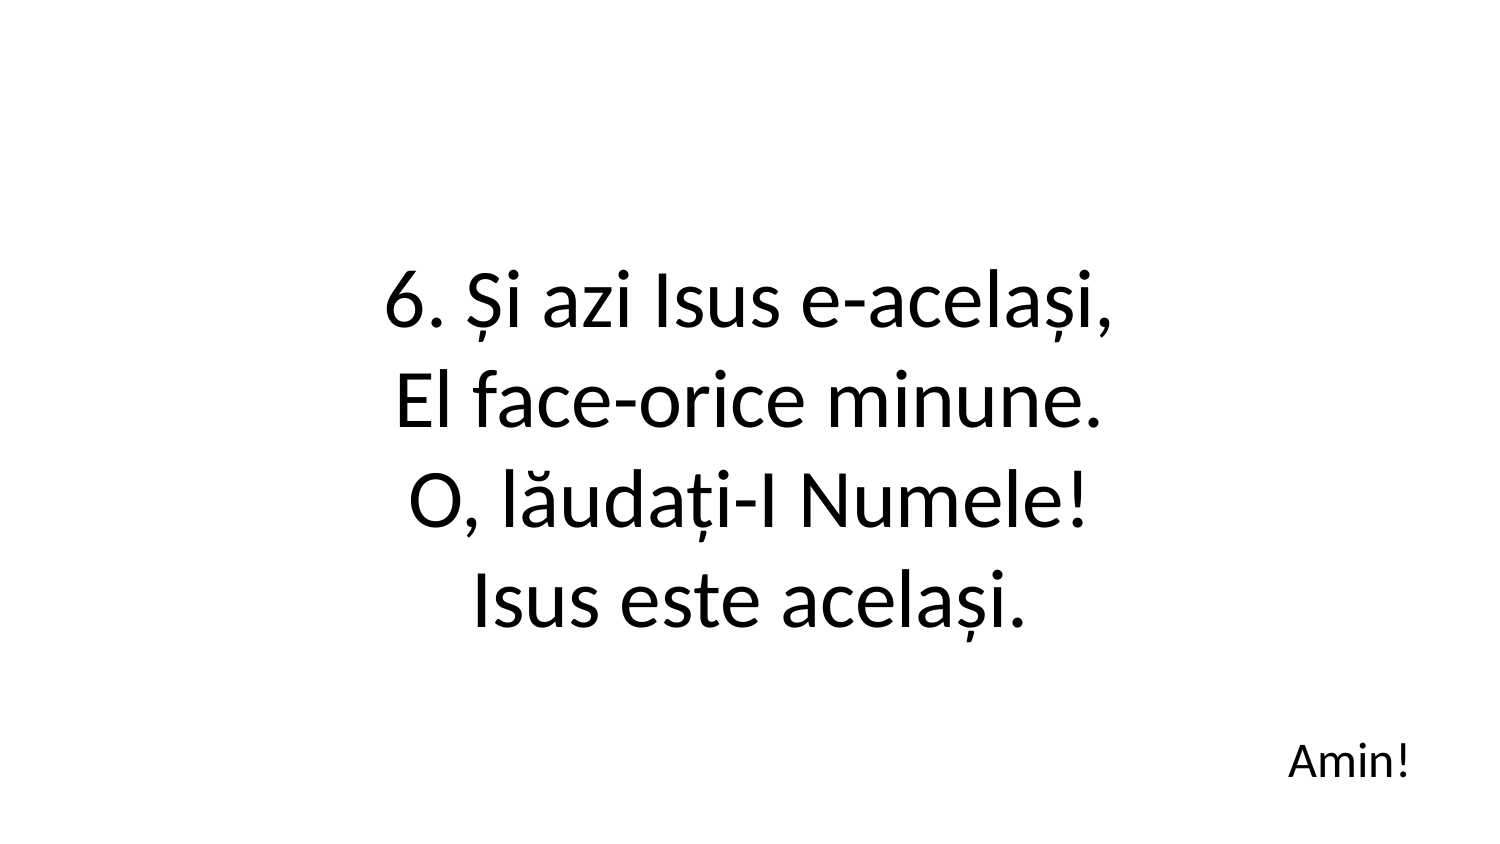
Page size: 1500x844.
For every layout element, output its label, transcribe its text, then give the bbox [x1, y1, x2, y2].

text_box Amin! [1273, 674, 1427, 795]
text_box 6. Și azi Isus e-același, El face-orice minune. O, lăudați-I Numele! Isus este același. [368, 192, 1131, 652]
